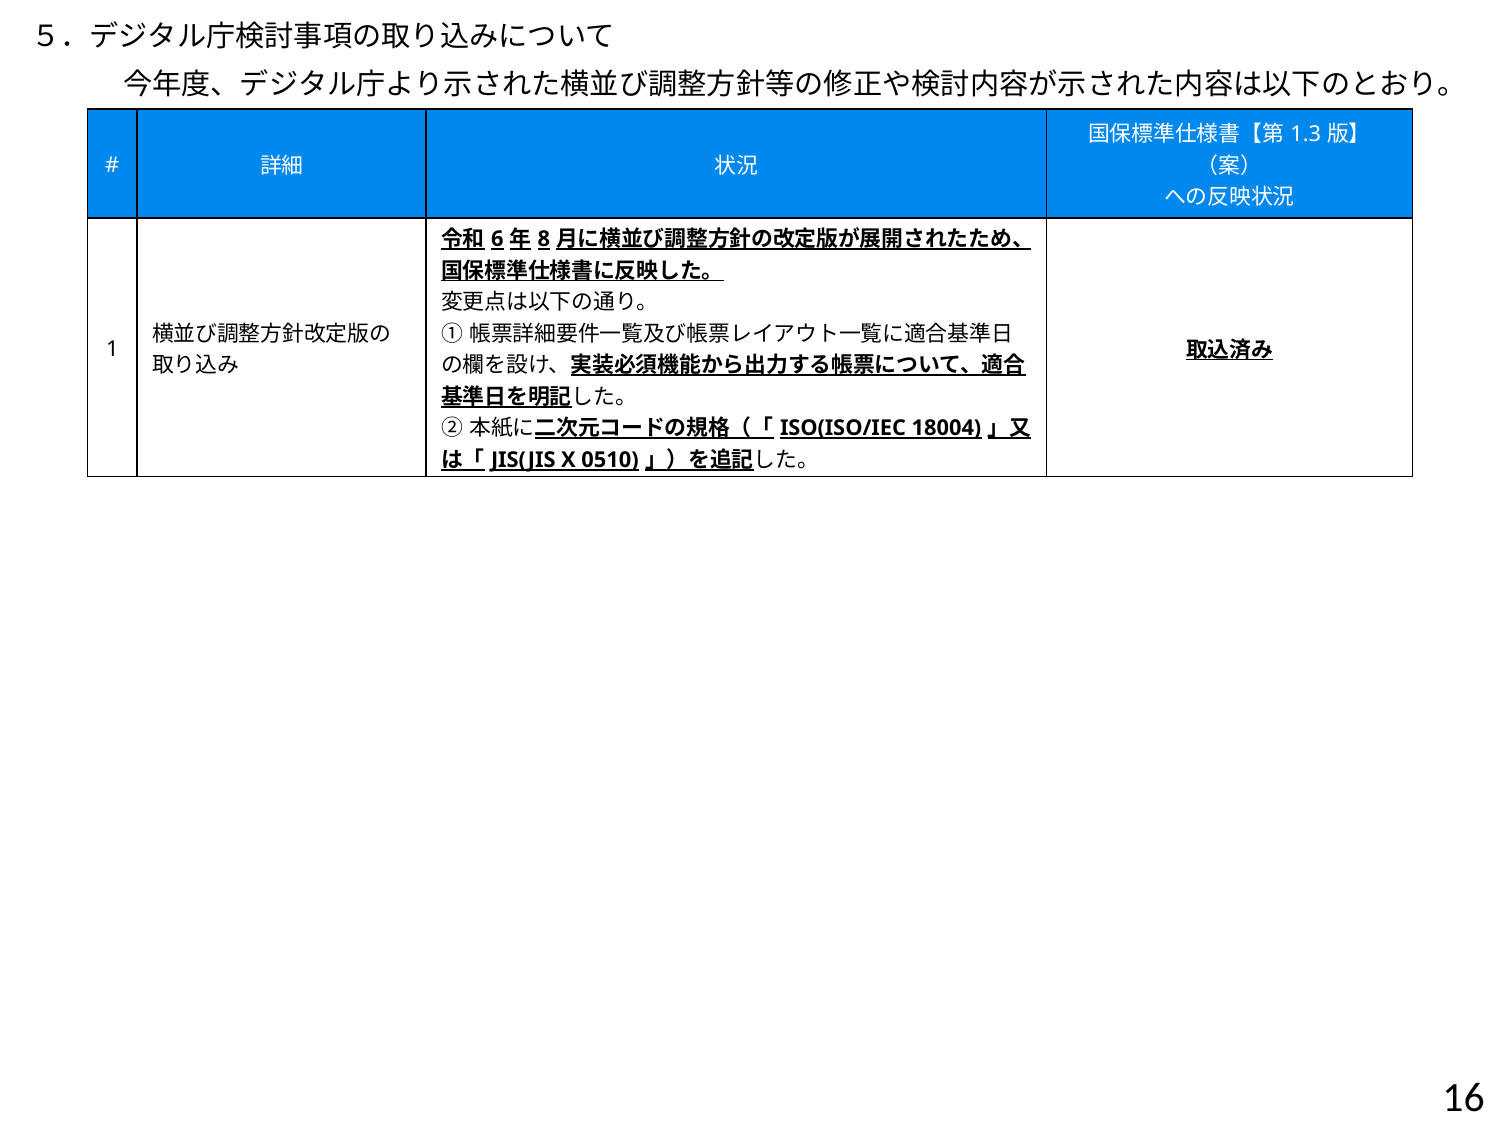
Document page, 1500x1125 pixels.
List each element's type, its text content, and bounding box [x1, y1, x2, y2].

text_box 今年度、デジタル庁より示された横並び調整方針等の修正や検討内容が示された内容は以下のとおり。 [49, 58, 1474, 108]
table_header 状況 [427, 110, 1046, 217]
slide_number 16 [1149, 1065, 1500, 1125]
table_header 詳細 [138, 110, 425, 217]
table_cell 1 [88, 219, 136, 476]
table_cell 取込済み [1047, 219, 1412, 476]
table_cell 横並び調整方針改定版の取り込み [138, 219, 425, 476]
table_cell 令和6年8月に横並び調整方針の改定版が展開されたため、国保標準仕様書に反映した。 変更点は以下の通り。 ①帳票詳細要件一覧及び帳票レイアウト一覧に適合基準日の欄を設け、実装必須機能から出力する帳票について、適合基準日を明記した。 ②本紙に二次元コードの規格（「ISO(ISO/IEC 18004)」又は「JIS(JIS X 0510)」）を追記した。 [427, 219, 1046, 476]
table_header 国保標準仕様書【第1.3版】（案） への反映状況 [1047, 110, 1412, 217]
table_header # [88, 110, 136, 217]
text_box ５．デジタル庁検討事項の取り込みについて [16, 2, 1440, 49]
